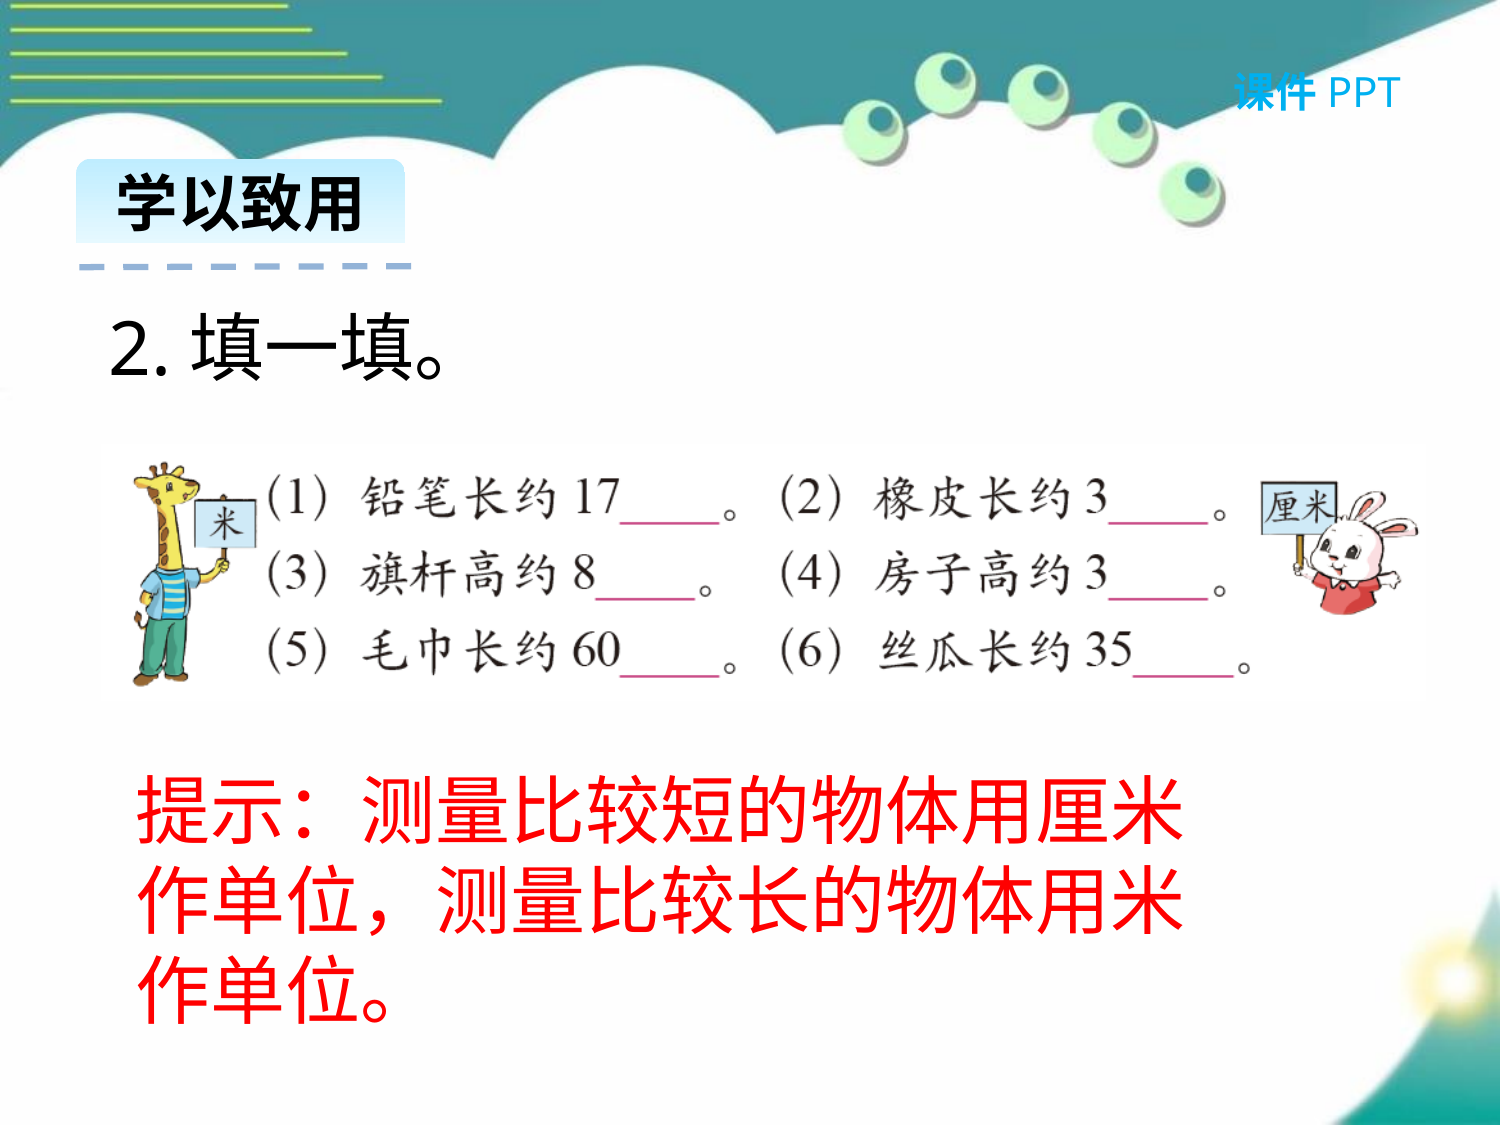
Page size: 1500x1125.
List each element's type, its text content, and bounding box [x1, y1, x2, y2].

text_box 课件PPT [1218, 58, 1418, 124]
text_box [76, 158, 420, 268]
picture [0, 0, 1500, 1125]
text_box 2.填一填。 [93, 292, 588, 398]
text_box 提示：测量比较短的物体用厘米作单位，测量比较长的物体用米作单位。 [135, 763, 1234, 1034]
